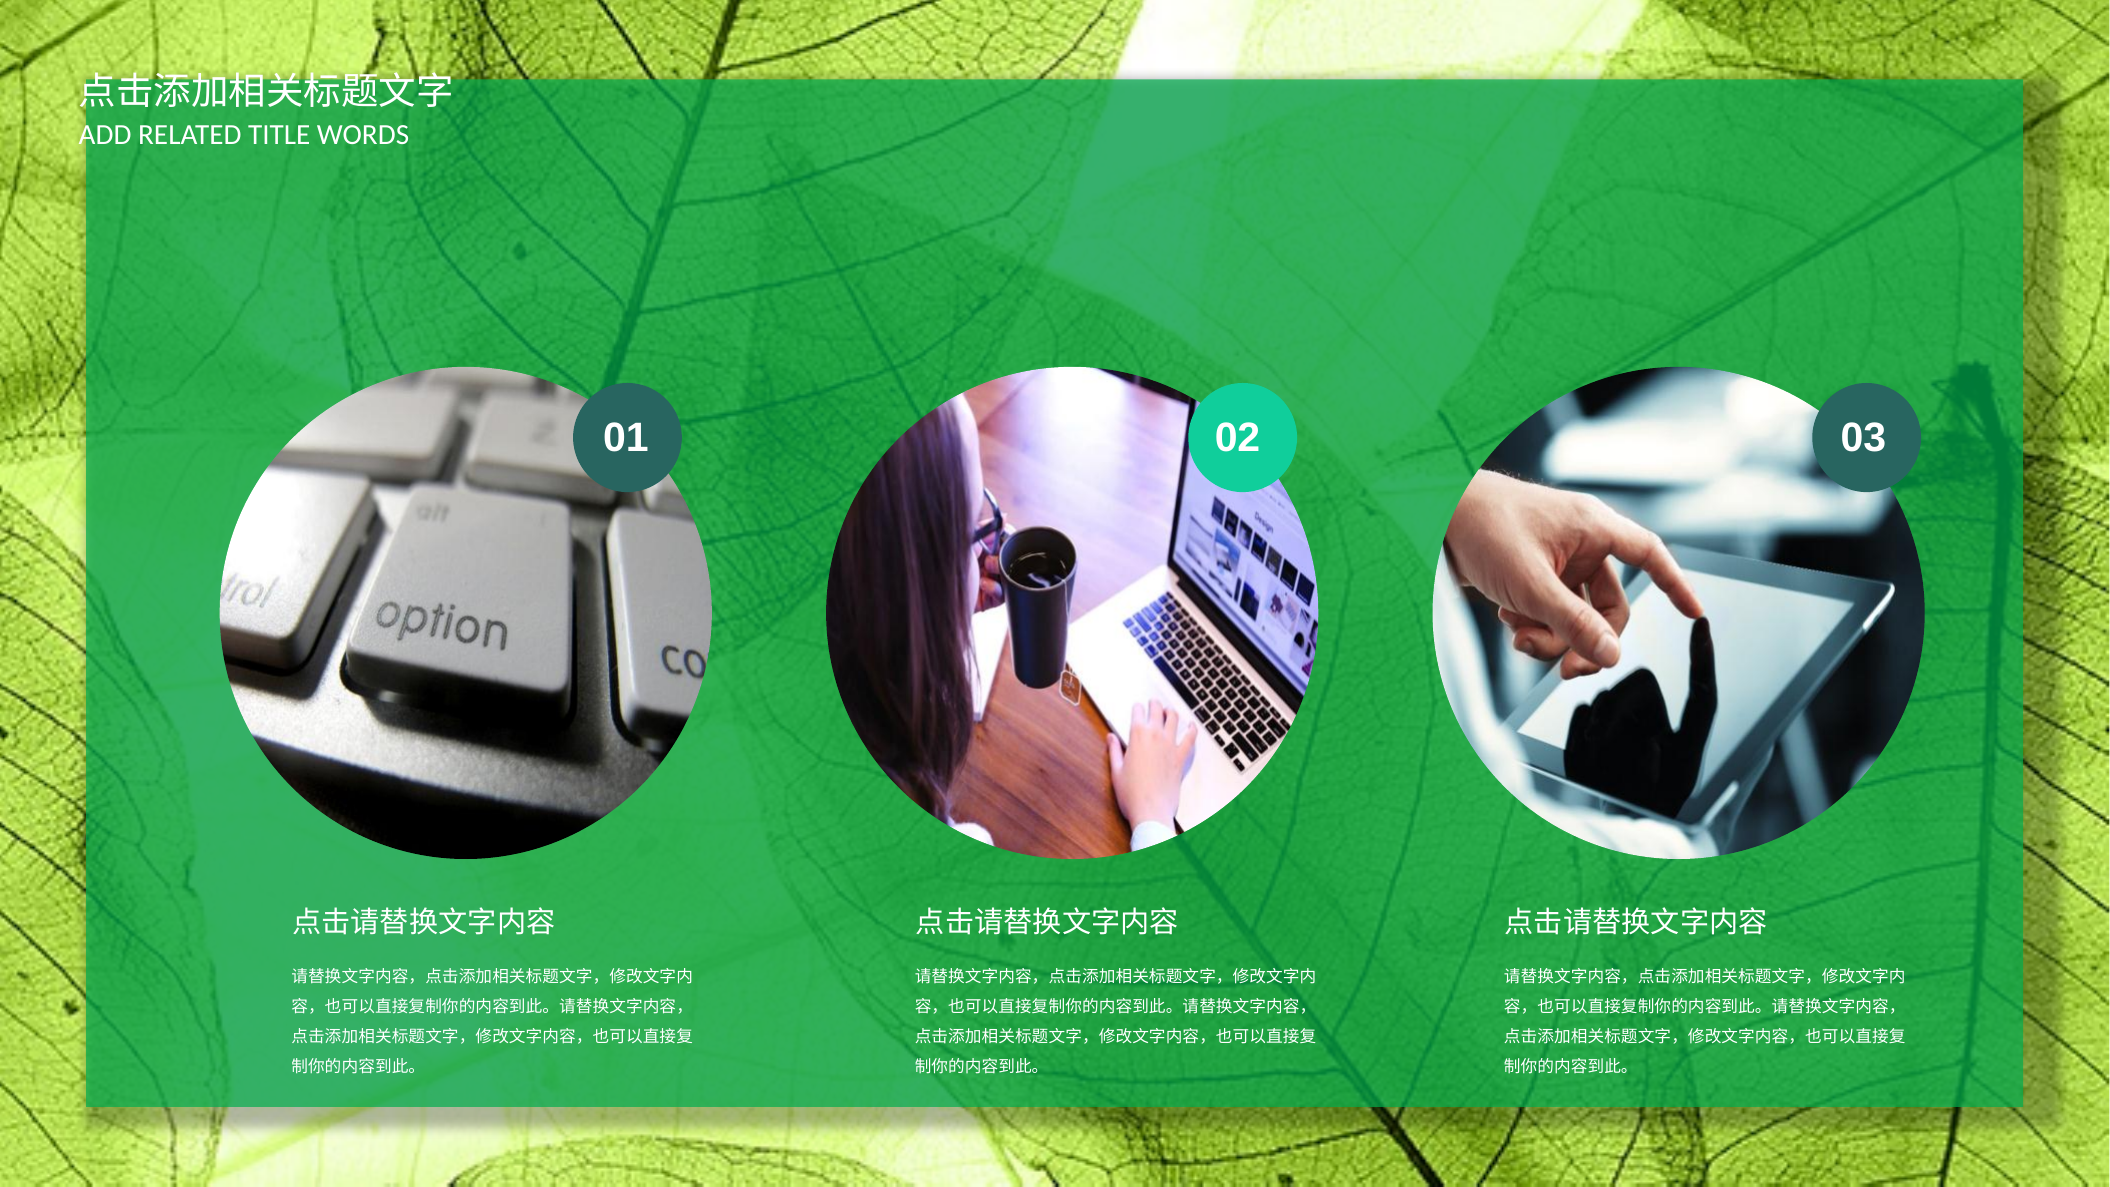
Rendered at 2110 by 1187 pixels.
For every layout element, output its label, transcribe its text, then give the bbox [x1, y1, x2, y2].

picture [0, 0, 2110, 1187]
text_box 请替换文字内容，点击添加相关标题文字，修改文字内容，也可以直接复制你的内容到此。请替换文字内容，点击添加相关标题文字，修改文字内容，也可以直接复制你的内容到此。 [898, 948, 1344, 1085]
text_box [1431, 365, 1926, 861]
text_box 请替换文字内容，点击添加相关标题文字，修改文字内容，也可以直接复制你的内容到此。请替换文字内容，点击添加相关标题文字，修改文字内容，也可以直接复制你的内容到此。 [275, 948, 720, 1085]
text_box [1812, 382, 1922, 493]
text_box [1188, 382, 1298, 493]
text_box 点击请替换文字内容 [276, 895, 573, 947]
text_box 点击请替换文字内容 [899, 895, 1196, 947]
text_box 点击添加相关标题文字 [62, 59, 470, 121]
text_box [825, 365, 1320, 861]
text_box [573, 382, 682, 493]
text_box 点击请替换文字内容 [1488, 895, 1785, 947]
text_box ADD RELATED TITLE WORDS [62, 107, 426, 159]
text_box 请替换文字内容，点击添加相关标题文字，修改文字内容，也可以直接复制你的内容到此。请替换文字内容，点击添加相关标题文字，修改文字内容，也可以直接复制你的内容到此。 [1487, 948, 1933, 1085]
text_box [218, 365, 713, 861]
